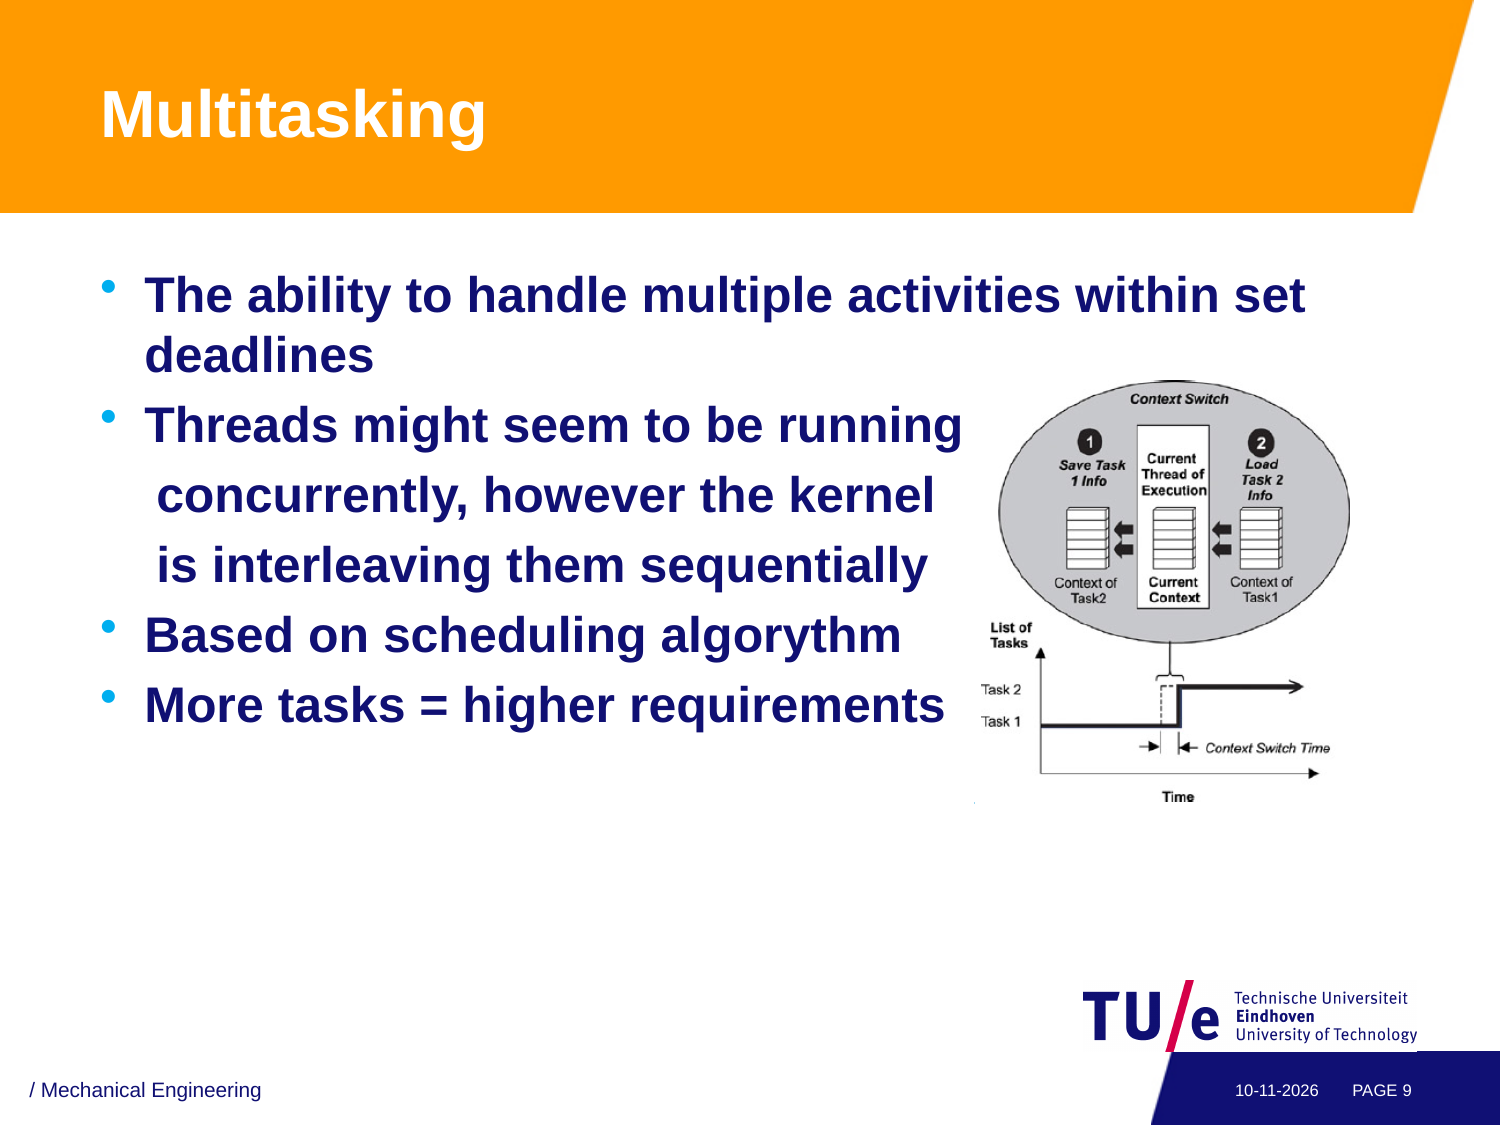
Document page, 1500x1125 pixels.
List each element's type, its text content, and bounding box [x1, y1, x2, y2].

footer / Mechanical Engineering [29, 1074, 620, 1105]
picture [974, 349, 1371, 809]
picture [1083, 980, 1500, 1125]
slide_number PAGE 9 [1352, 1074, 1453, 1105]
list The ability to handle multiple activities within set deadlines Threads might seem to be running concurrently, however the kernel is interleaving them sequentially Based on scheduling algorythm More tasks = higher requirements [100, 262, 1412, 942]
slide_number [1234, 1074, 1342, 1105]
title Multitasking [100, 35, 1417, 187]
picture [0, 0, 1474, 213]
